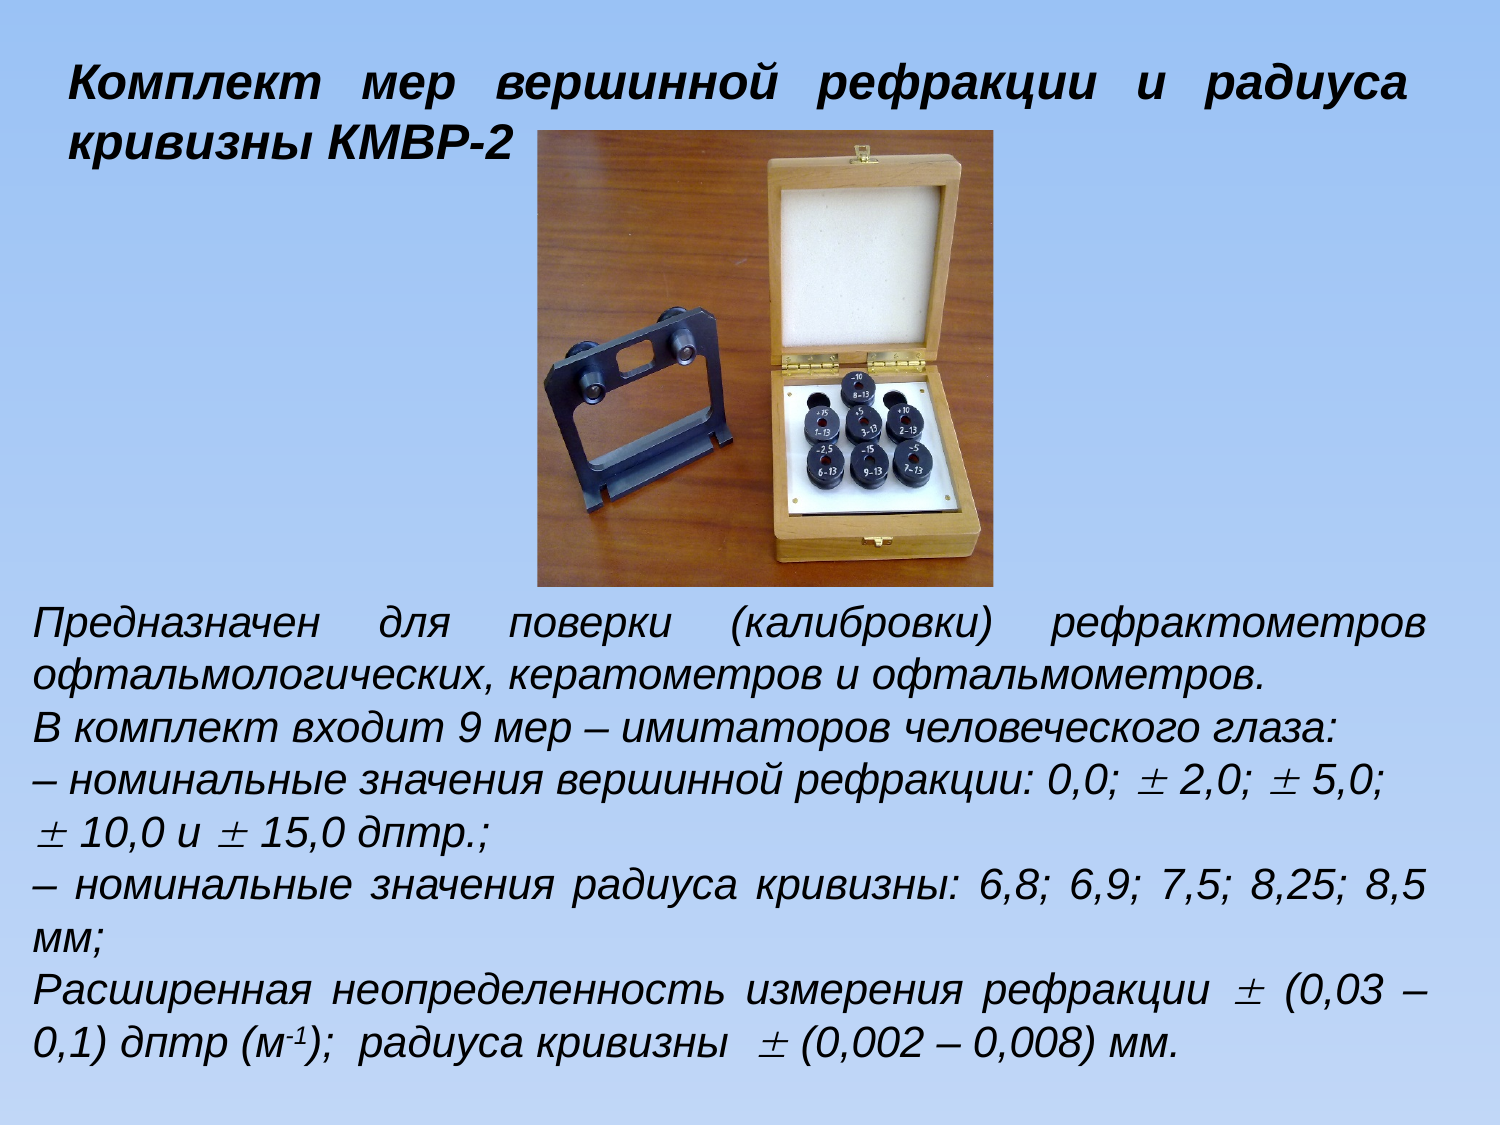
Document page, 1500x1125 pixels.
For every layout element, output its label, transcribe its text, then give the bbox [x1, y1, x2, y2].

list Предназначен для поверки (калибровки) рефрактометров офтальмологических, кератометров и офтальмометров. В комплект входит 9 мер – имитаторов человеческого глаза: – номинальные значения вершинной рефракции: 0,0;  2,0;  5,0;  10,0 и  15,0 дптр.; – номинальные значения радиуса кривизны: 6,8; 6,9; 7,5; 8,25; 8,5 мм; Расширенная неопределенность измерения рефракции  (0,03 – 0,1) дптр (м-1); радиуса кривизны  (0,002 – 0,008) мм. [17, 586, 1443, 1106]
text_box Комплект мер вершинной рефракции и радиуса кривизны КМВР-2 [53, 42, 1424, 178]
picture [537, 130, 994, 587]
